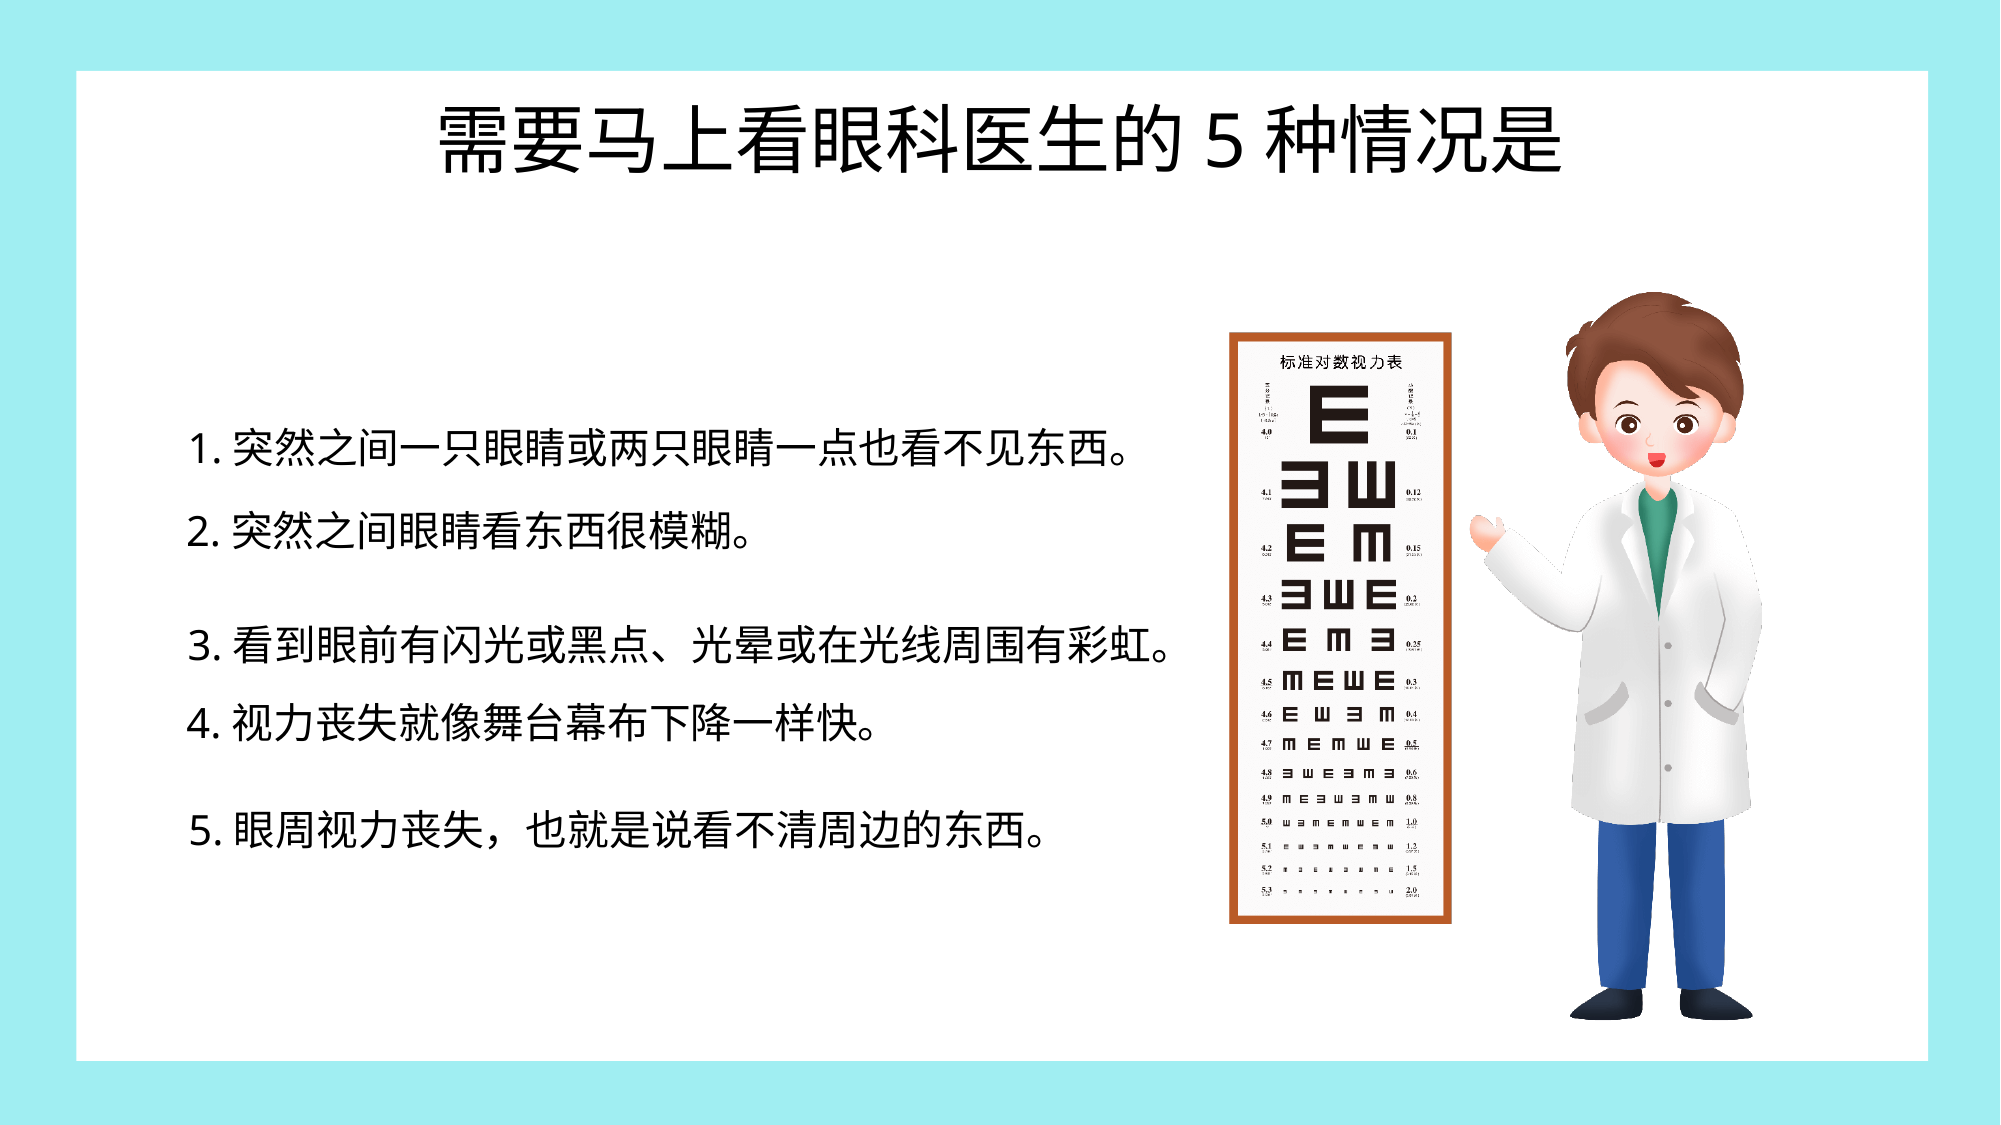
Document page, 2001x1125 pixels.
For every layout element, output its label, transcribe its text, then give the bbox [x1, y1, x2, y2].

text_box 4.视力丧失就像舞台幕布下降一样快。 [171, 689, 915, 754]
text_box 需要马上看眼科医生的5种情况是 [421, 85, 1580, 191]
text_box 3.看到眼前有闪光或黑点、光晕或在光线周围有彩虹。 [172, 586, 1207, 677]
text_box 2.突然之间眼睛看东西很模糊。 [171, 497, 789, 563]
text_box 1.突然之间一只眼睛或两只眼睛一点也看不见东西。 [172, 389, 1207, 480]
picture [1212, 282, 1789, 1033]
text_box 5.眼周视力丧失，也就是说看不清周边的东西。 [173, 771, 1093, 862]
